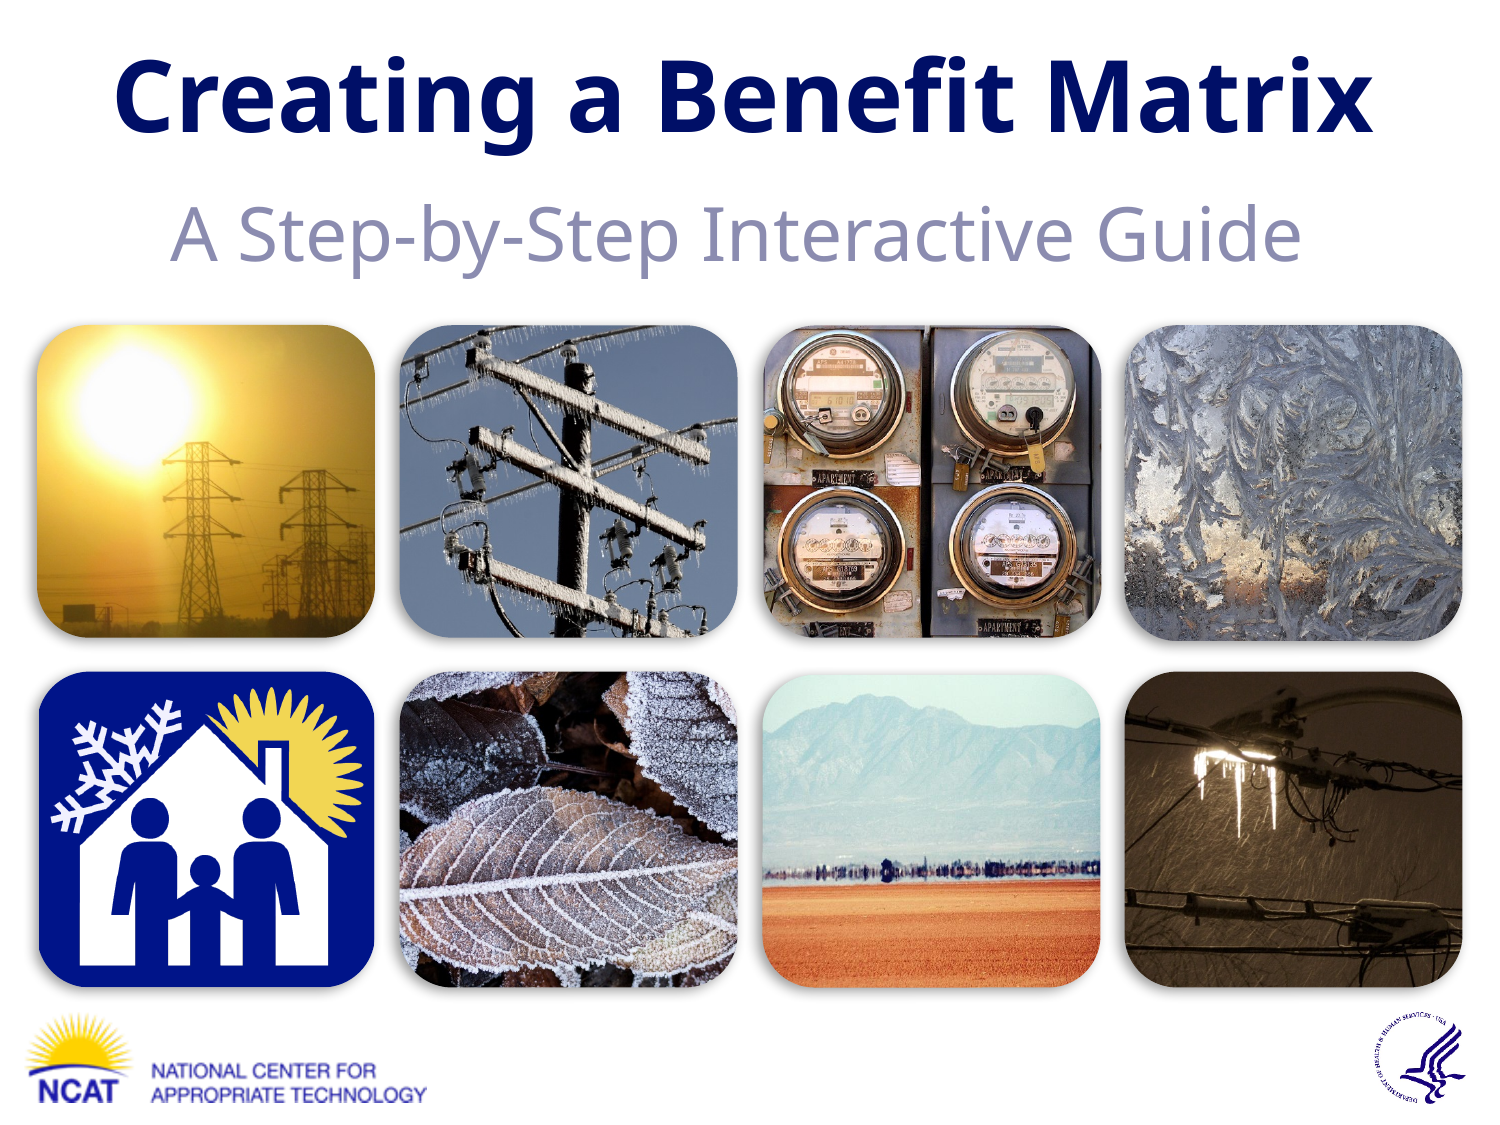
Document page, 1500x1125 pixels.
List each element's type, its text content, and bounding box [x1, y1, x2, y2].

picture [1124, 671, 1463, 988]
list A Step-by-Step Interactive Guide [99, 200, 1375, 284]
picture [37, 671, 375, 988]
picture [1374, 1012, 1470, 1108]
picture [399, 671, 738, 988]
list Creating a Benefit Matrix [37, 24, 1450, 175]
picture [1124, 325, 1463, 641]
picture [763, 325, 1102, 638]
picture [37, 324, 375, 638]
picture [24, 1012, 427, 1103]
picture [762, 674, 1101, 988]
picture [399, 325, 738, 638]
